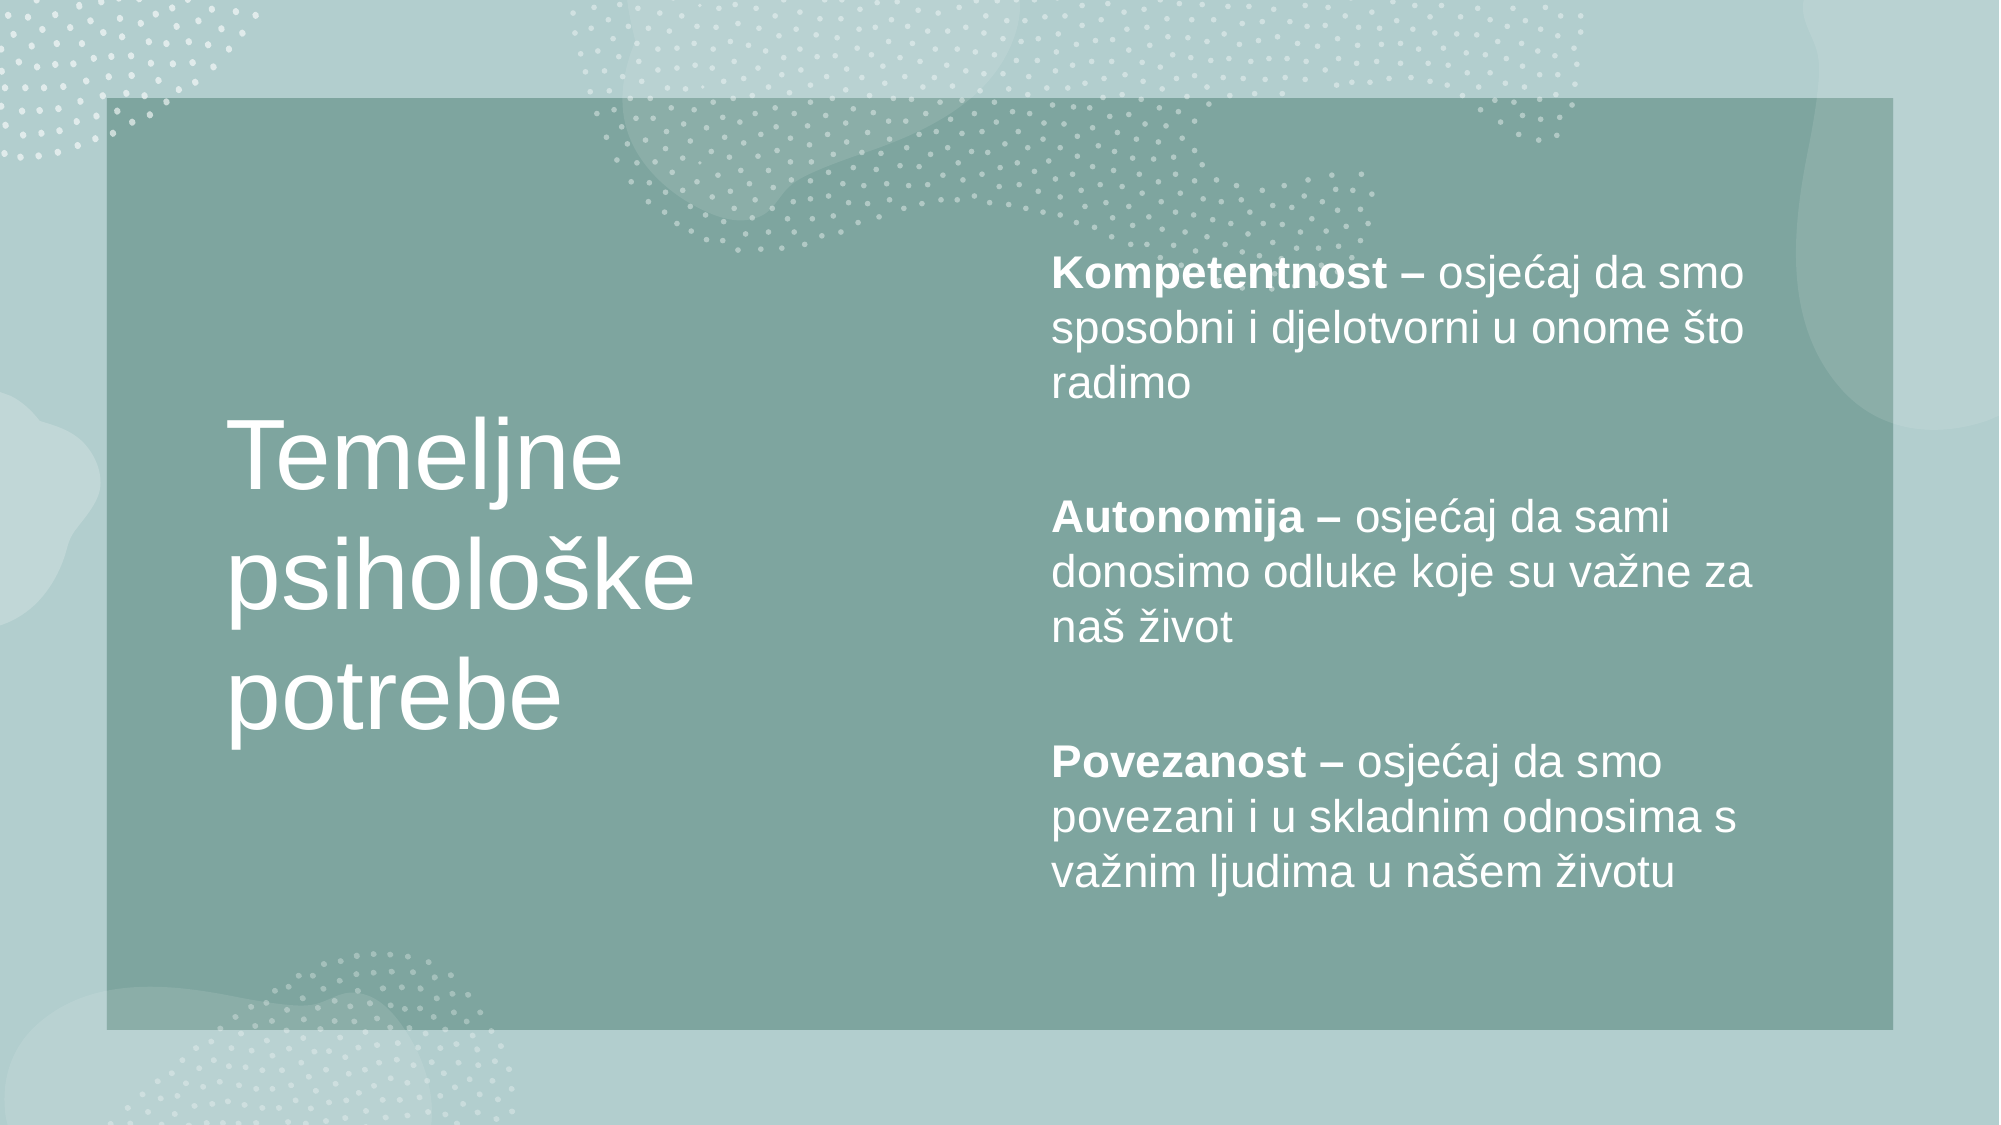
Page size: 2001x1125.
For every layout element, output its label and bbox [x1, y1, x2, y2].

text_box [0, 0, 2000, 1125]
